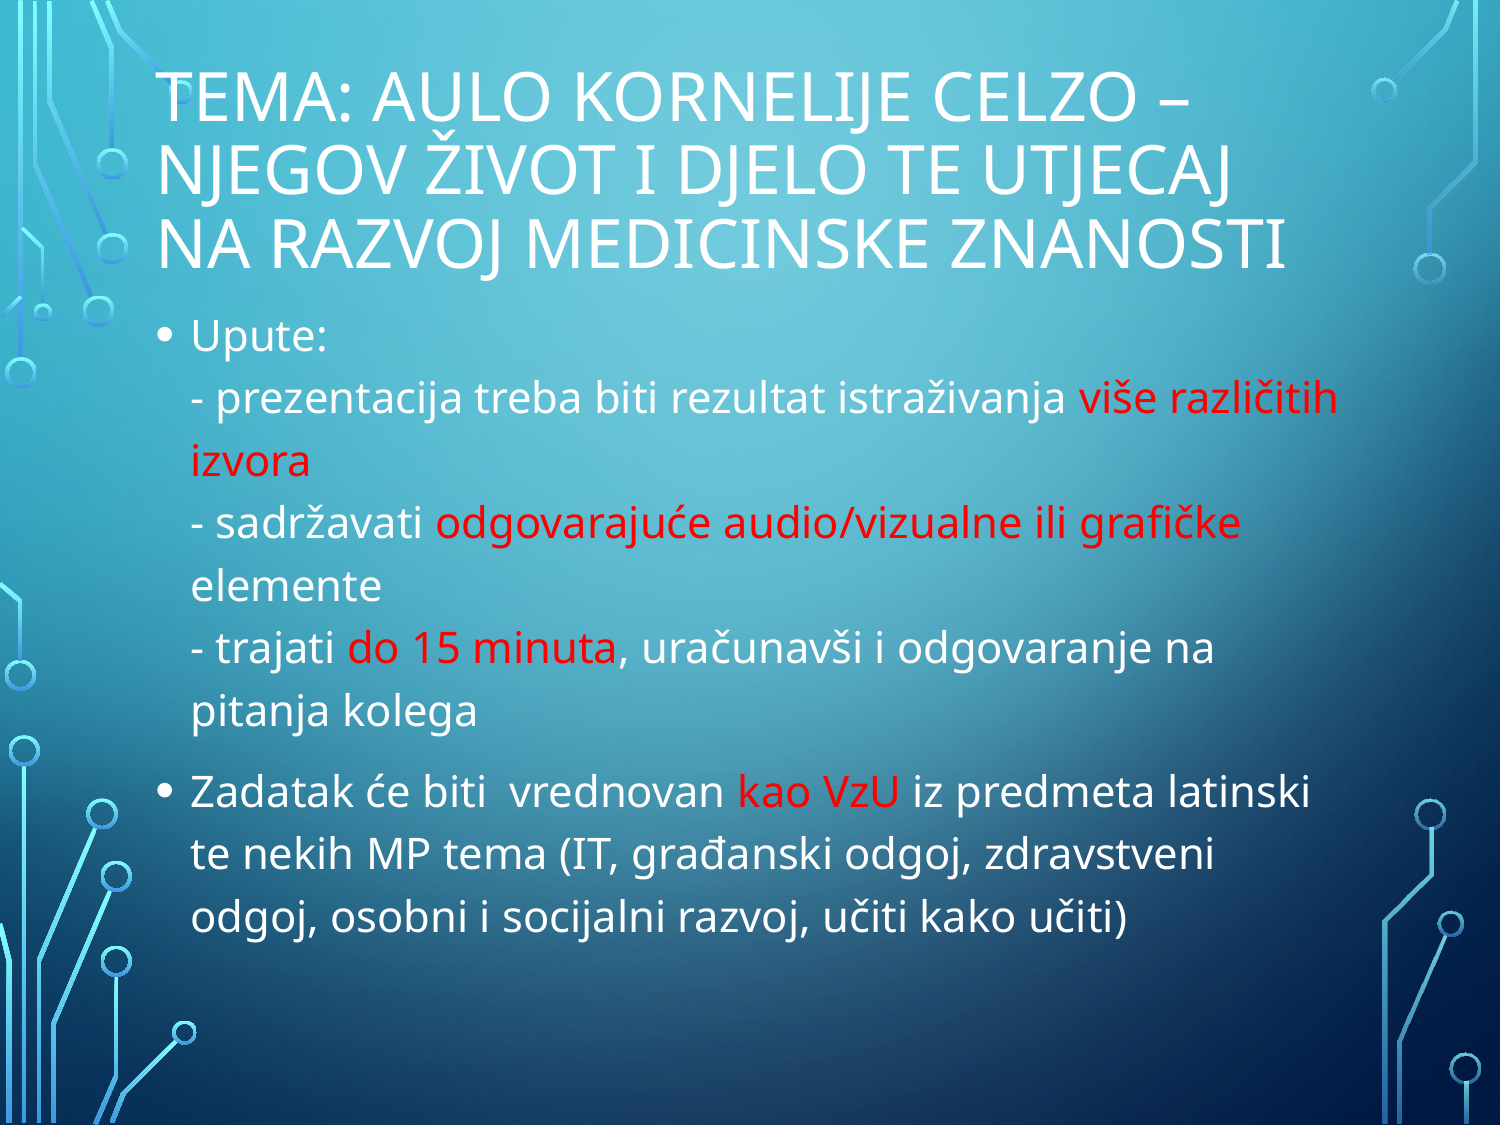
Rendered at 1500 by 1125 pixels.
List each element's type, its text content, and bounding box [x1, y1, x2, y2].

title Tema: Aulo Kornelije Celzo – njegov život i djelo te utjecaj na razvoj medicinske znanosti [140, 30, 1360, 289]
list Upute: - prezentacija treba biti rezultat istraživanja više različitih izvora - sadržavati odgovarajuće audio/vizualne ili grafičke elemente - trajati do 15 minuta, uračunavši i odgovaranje na pitanja kolega Zadatak će biti vrednovan kao VzU iz predmeta latinski te nekih MP tema (IT, građanski odgoj, zdravstveni odgoj, osobni i socijalni razvoj, učiti kako učiti) [140, 289, 1360, 1015]
